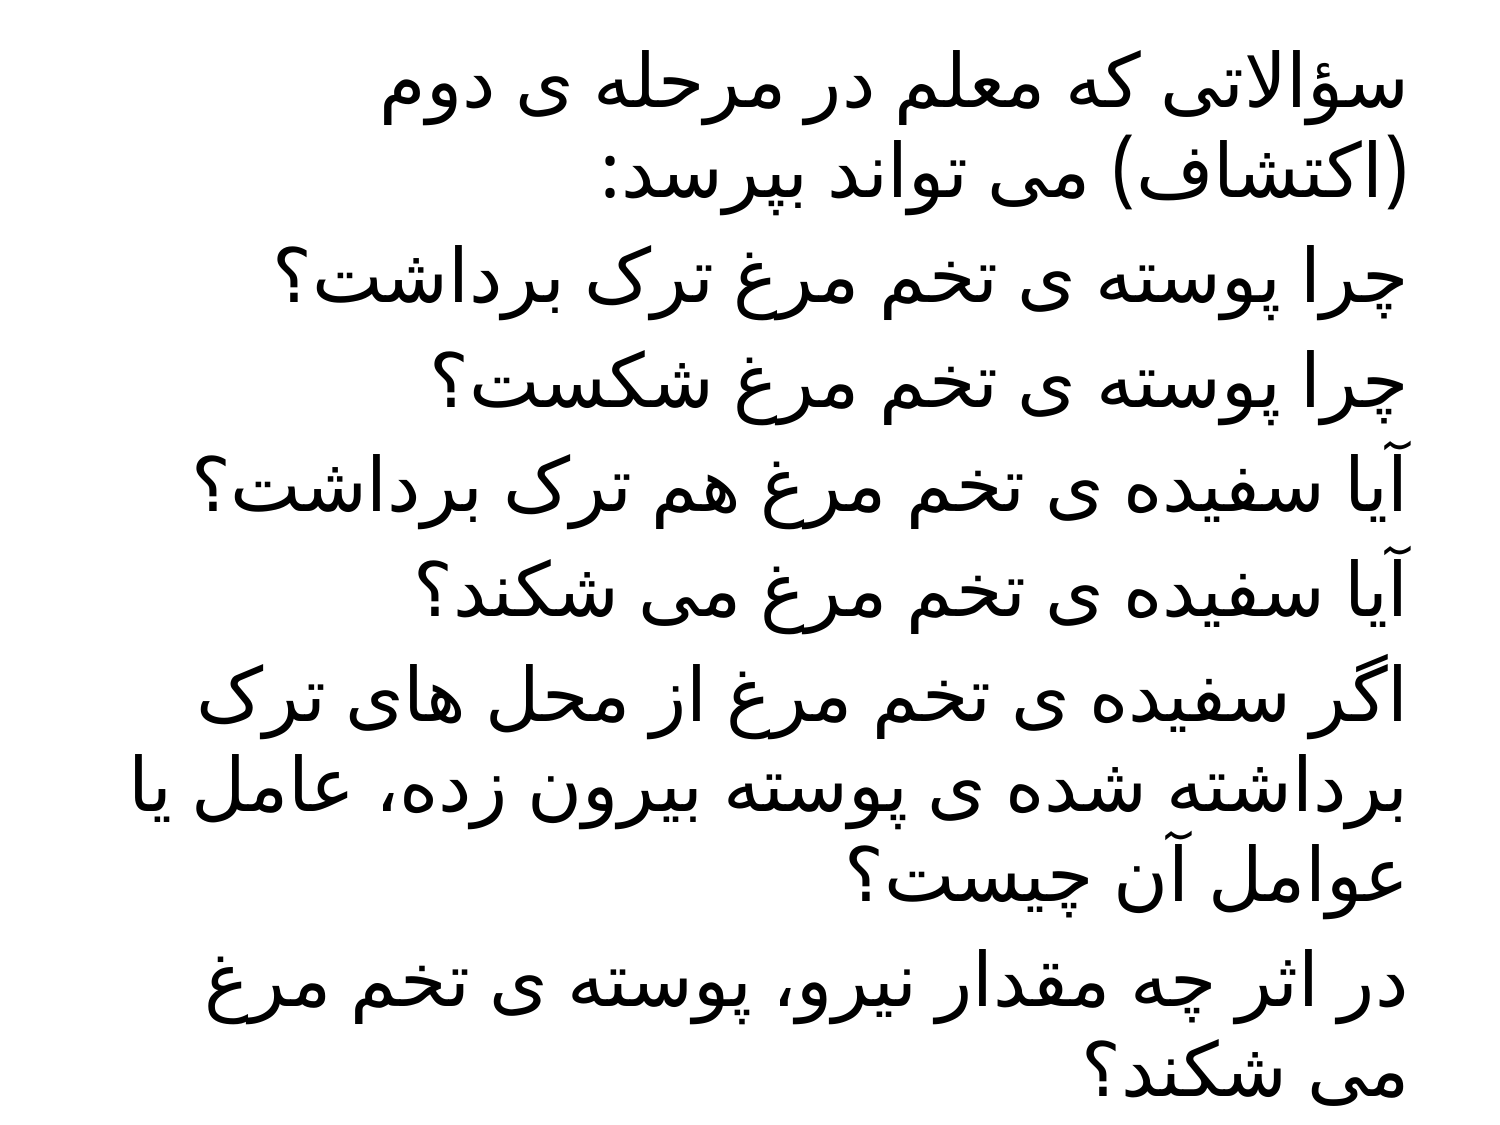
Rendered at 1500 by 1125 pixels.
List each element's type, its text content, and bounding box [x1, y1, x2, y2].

list سؤالاتی که معلم در مرحله ی دوم (اکتشاف) می تواند بپرسد: چرا پوسته ی تخم مرغ ترک برداشت؟ چرا پوسته ی تخم مرغ شکست؟ آیا سفیده ی تخم مرغ هم ترک برداشت؟ آیا سفیده ی تخم مرغ می شکند؟ اگر سفیده ی تخم مرغ از محل های ترک برداشته شده ی پوسته بیرون زده، عامل یا عوامل آن چیست؟ در اثر چه مقدار نیرو، پوسته ی تخم مرغ می شکند؟ [75, 24, 1425, 1125]
